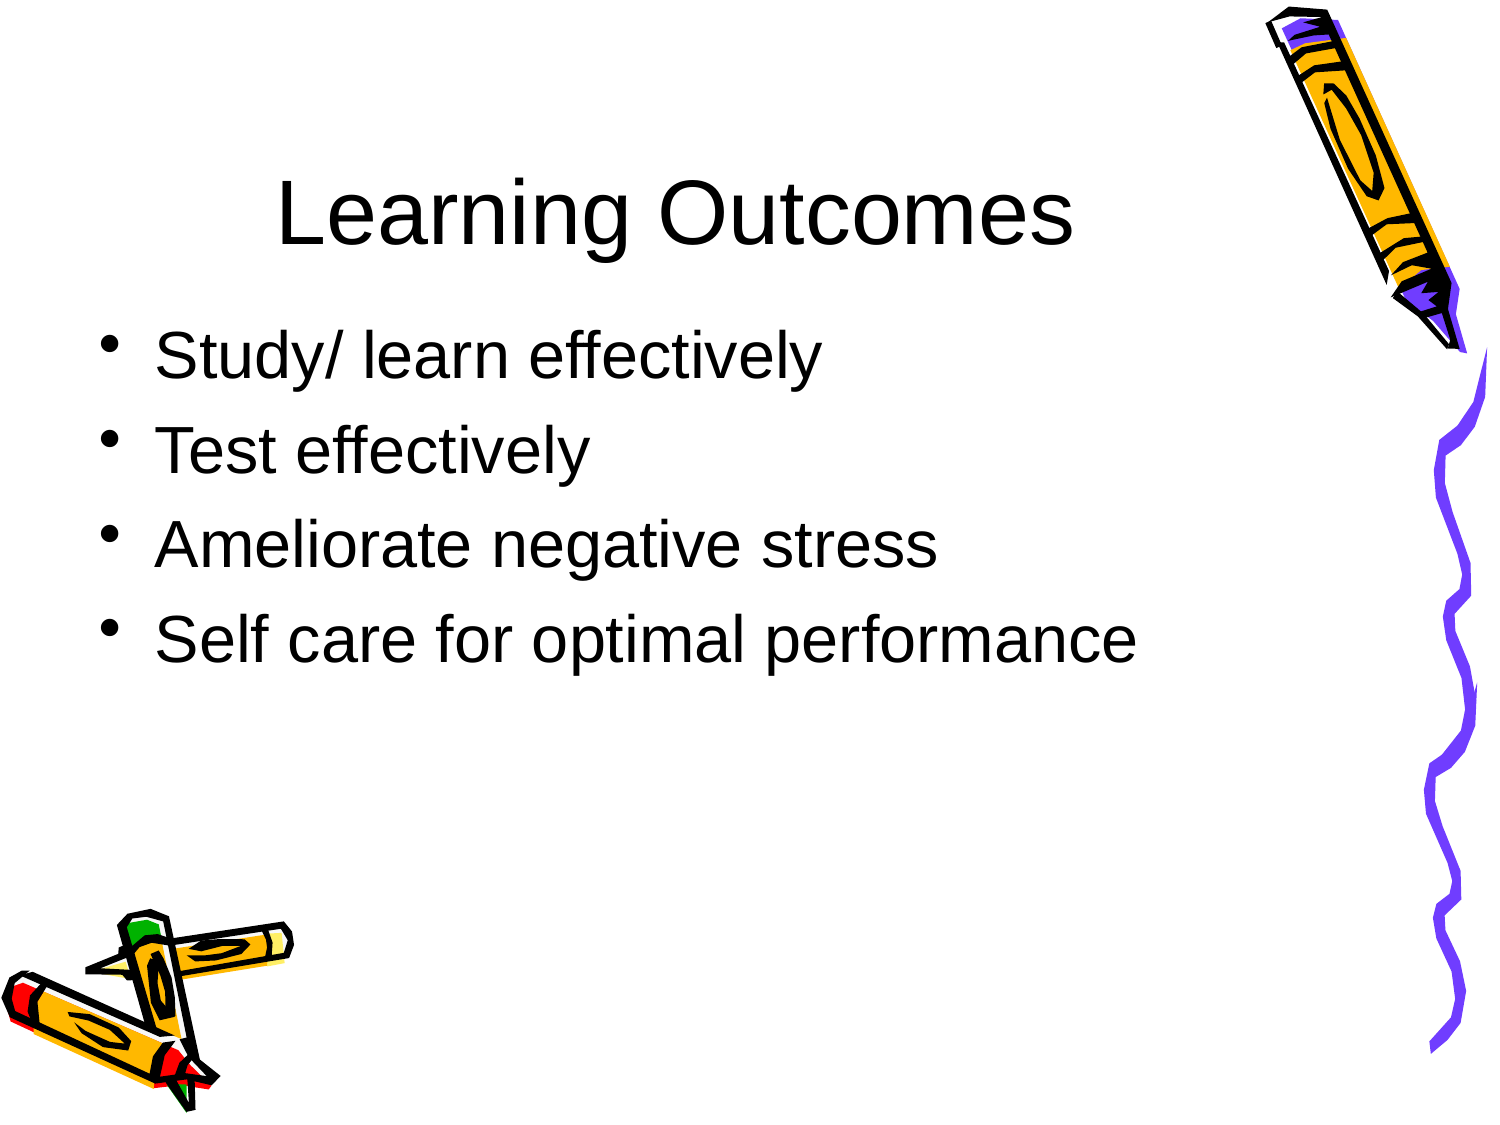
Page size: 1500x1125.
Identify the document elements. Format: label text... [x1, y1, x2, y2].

list Study/ learn effectively Test effectively Ameliorate negative stress Self care for optimal performance [97, 311, 1362, 913]
title Learning Outcomes [111, 0, 1241, 263]
